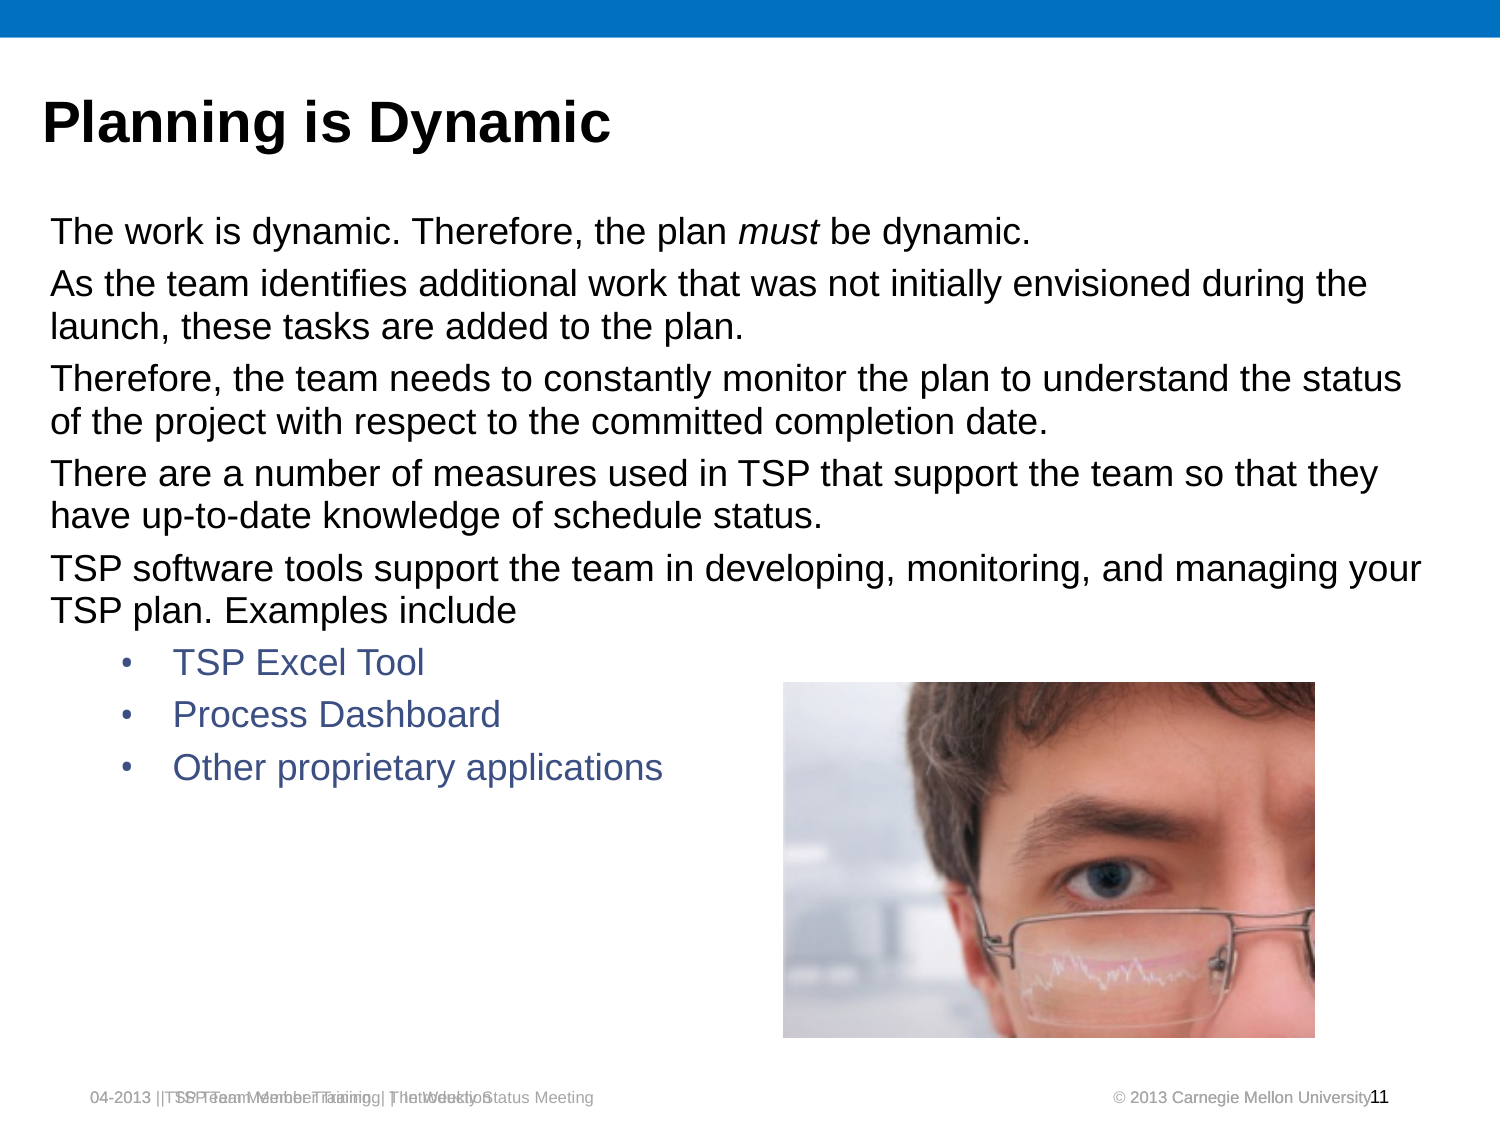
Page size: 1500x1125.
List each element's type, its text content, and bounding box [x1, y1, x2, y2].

picture [783, 682, 1316, 1038]
title Planning is Dynamic [41, 97, 1438, 155]
list The work is dynamic. Therefore, the plan must be dynamic. As the team identifies additional work that was not initially envisioned during the launch, these tasks are added to the plan. Therefore, the team needs to constantly monitor the plan to understand the status of the project with respect to the committed completion date. There are a number of measures used in TSP that support the team so that they have up-to-date knowledge of schedule status. TSP software tools support the team in developing, monitoring, and managing your TSP plan. Examples include TSP Excel Tool Process Dashboard Other proprietary applications [49, 210, 1438, 723]
